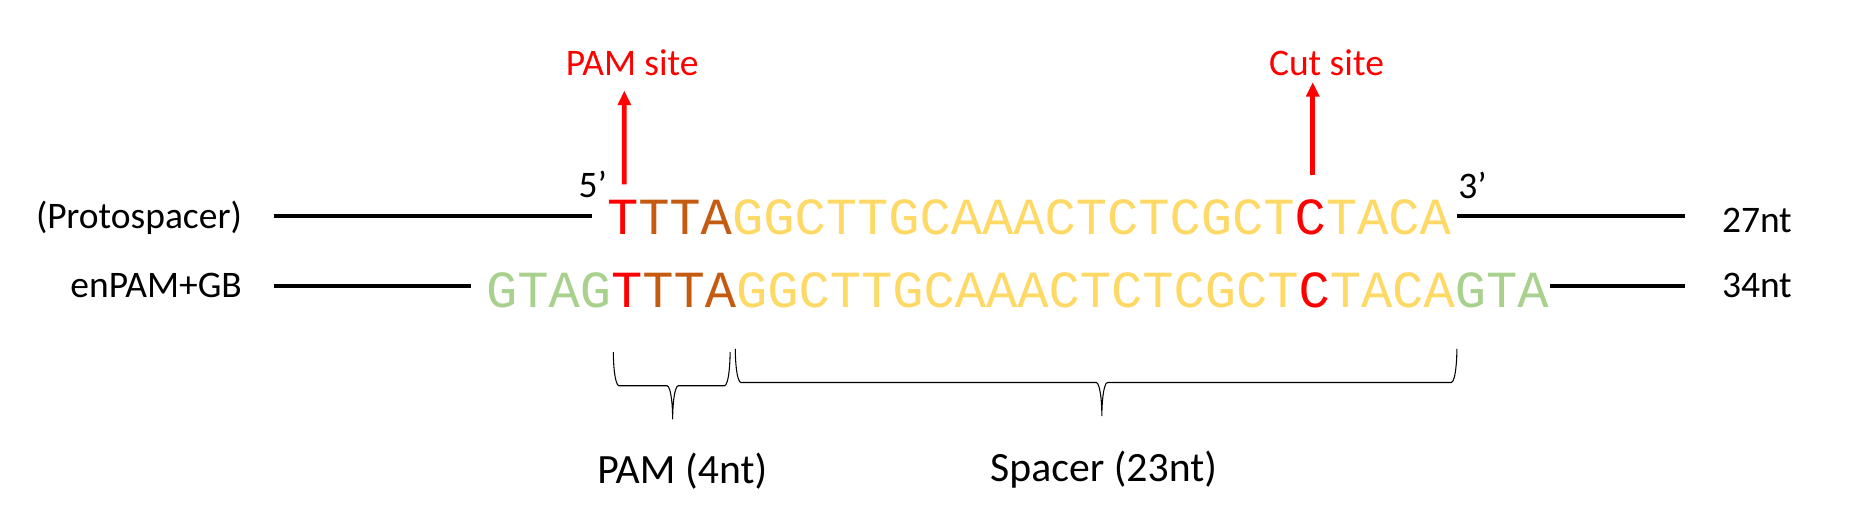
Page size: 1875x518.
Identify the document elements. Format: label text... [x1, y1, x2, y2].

text_box 34nt [1707, 252, 1875, 313]
text_box [612, 352, 731, 420]
text_box (Protospacer) [0, 183, 257, 244]
text_box GTAGTTTAGGCTTGCAAACTCTCGCTCTACAGTA [471, 248, 1571, 326]
text_box PAM site [550, 30, 811, 91]
text_box Cut site [1254, 30, 1421, 91]
text_box enPAM+GB [53, 252, 257, 313]
text_box 3’ [1443, 154, 1610, 214]
text_box TTTAGGCTTGCAAACTCTCGCTCTACA [592, 175, 1692, 253]
text_box PAM (4nt) [582, 434, 811, 500]
text_box Spacer (23nt) [975, 432, 1313, 498]
text_box 5’ [563, 152, 731, 213]
text_box 27nt [1707, 187, 1875, 248]
text_box [734, 348, 1458, 417]
